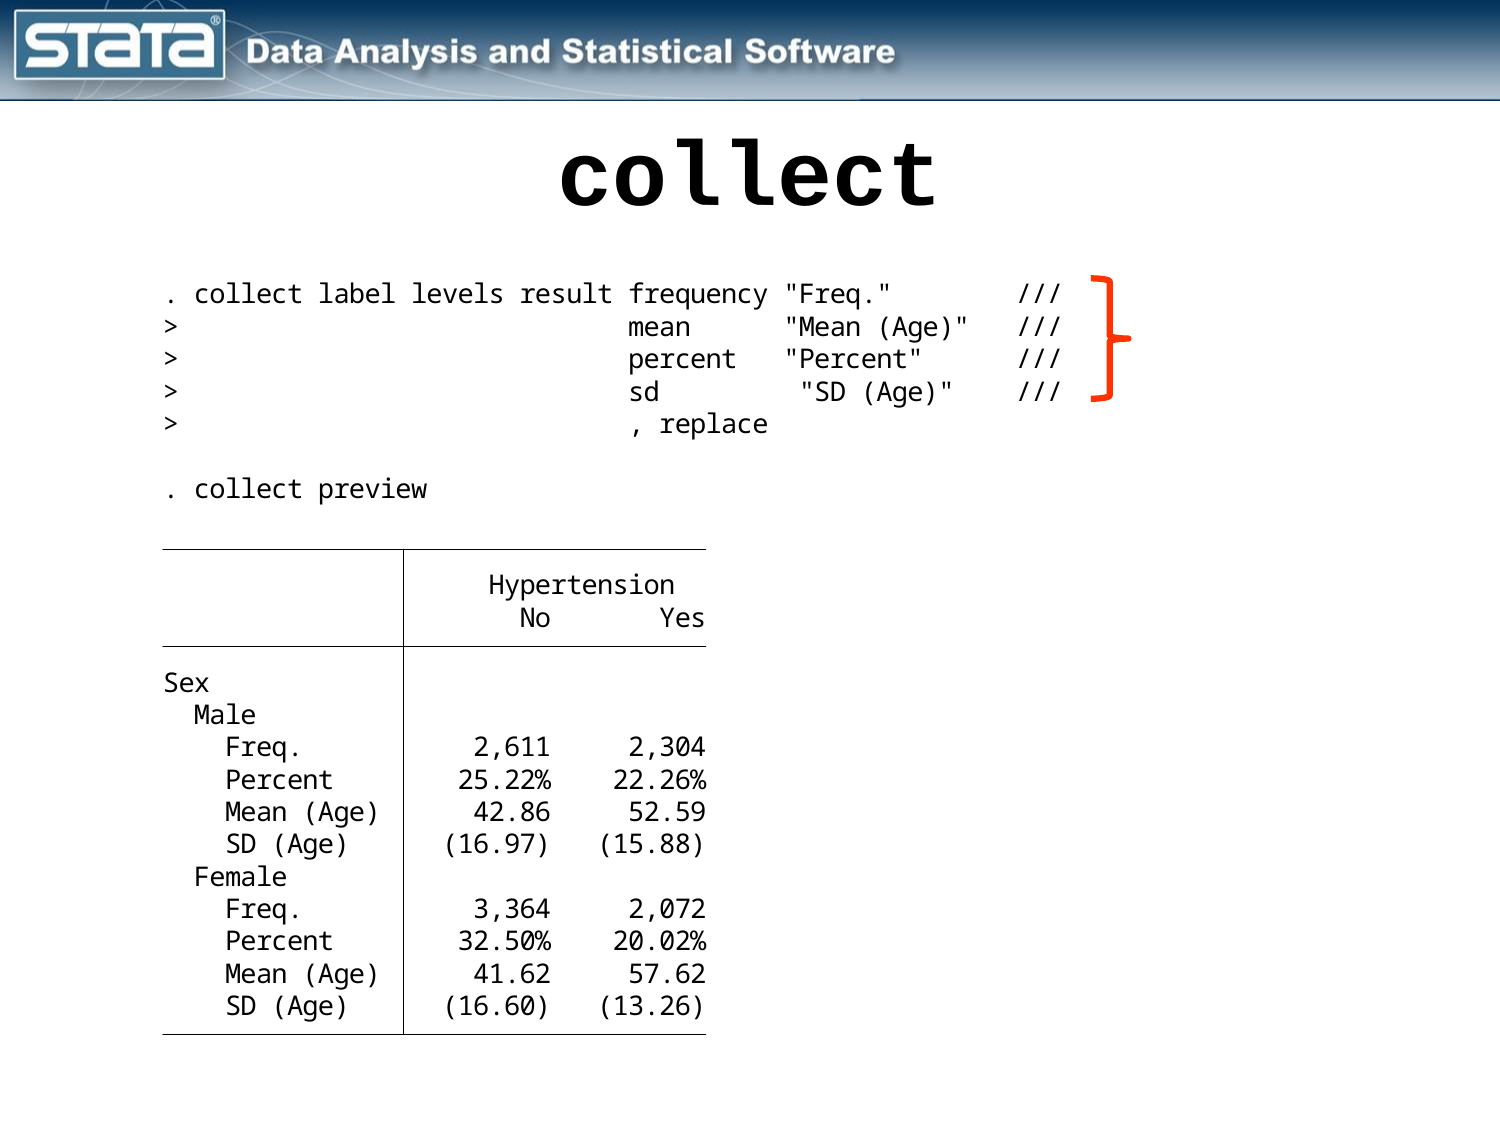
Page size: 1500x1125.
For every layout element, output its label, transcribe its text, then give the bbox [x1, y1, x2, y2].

title collect [0, 108, 1500, 238]
picture [0, 0, 1500, 102]
text_box [1094, 277, 1130, 400]
picture [149, 274, 1092, 1052]
